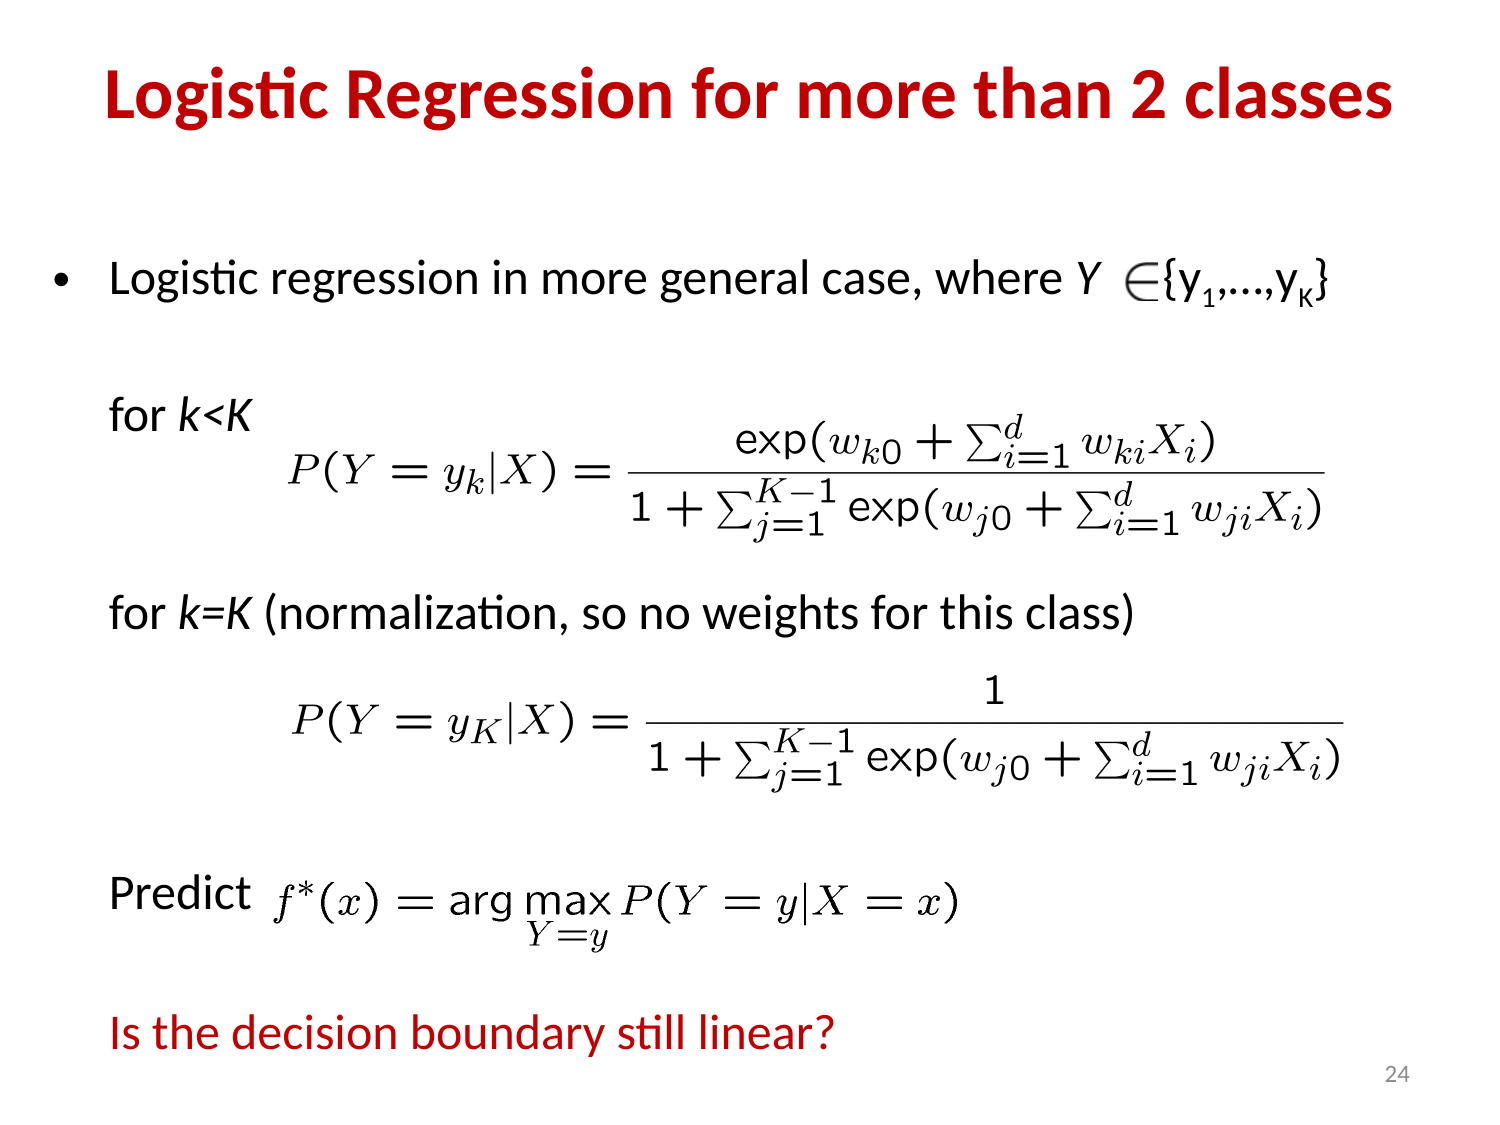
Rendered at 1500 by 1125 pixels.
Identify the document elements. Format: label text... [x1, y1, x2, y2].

text_box Logistic regression in more general case, where Y {y1,…,yK} for k<K for k=K (normalization, so no weights for this class) Predict Is the decision boundary still linear? [37, 237, 1463, 1125]
picture [291, 674, 1345, 795]
picture [1124, 262, 1159, 302]
title Logistic Regression for more than 2 classes [75, 37, 1425, 225]
picture [287, 412, 1326, 543]
picture [270, 878, 959, 954]
